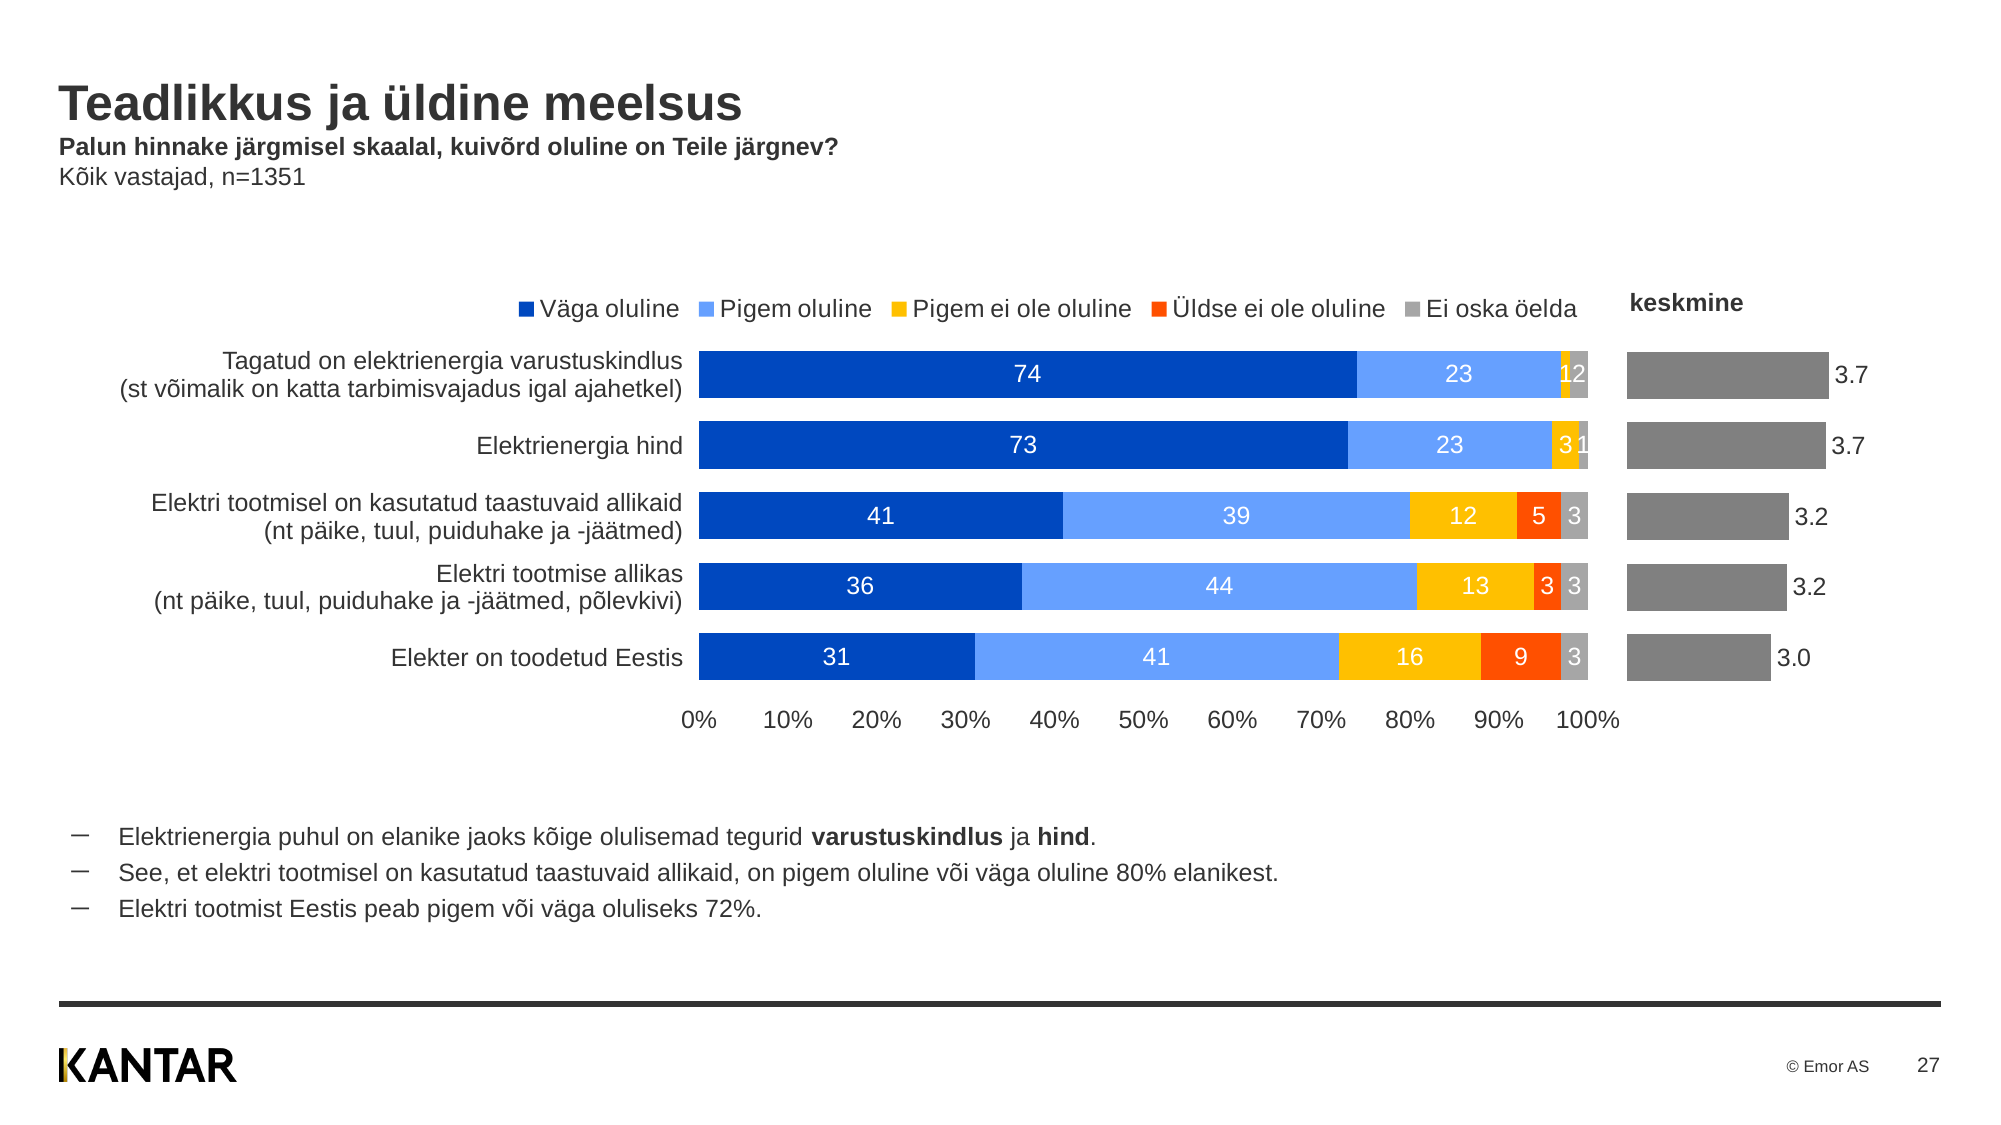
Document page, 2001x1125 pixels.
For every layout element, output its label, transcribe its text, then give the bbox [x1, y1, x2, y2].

slide_number 27 [1780, 1048, 1941, 1081]
table_cell Tagatud on elektrienergia varustuskindlus (st võimalik on katta tarbimisvajadus igal ajahetkel) [47, 339, 508, 409]
table_cell Elektri tootmise allikas (nt päike, tuul, puiduhake ja -jäätmed, põlevkivi) [47, 551, 508, 622]
table_cell Elekter on toodetud Eestis [47, 622, 508, 693]
table_header [47, 268, 686, 339]
text_box Elektrienergia puhul on elanike jaoks kõige olulisemad tegurid varustuskindlus ja hind. See, et elektri tootmisel on kasutatud taastuvaid allikaid, on pigem oluline või väga oluline 80% elanikest. Elektri tootmist Eestis peab pigem või väga oluliseks 72%. [71, 820, 1953, 923]
picture [59, 1048, 237, 1082]
title Teadlikkus ja üldine meelsus Palun hinnake järgmisel skaalal, kuivõrd oluline on Teile järgnev? Kõik vastajad, n=1351 [59, 70, 1941, 137]
table_cell Elektrienergia hind [47, 409, 508, 480]
table_header [686, 268, 1624, 321]
table_cell Elektri tootmisel on kasutatud taastuvaid allikaid (nt päike, tuul, puiduhake ja -jäätmed) [47, 480, 508, 551]
chart [508, 272, 1940, 786]
table_header keskmine [1624, 268, 1924, 321]
